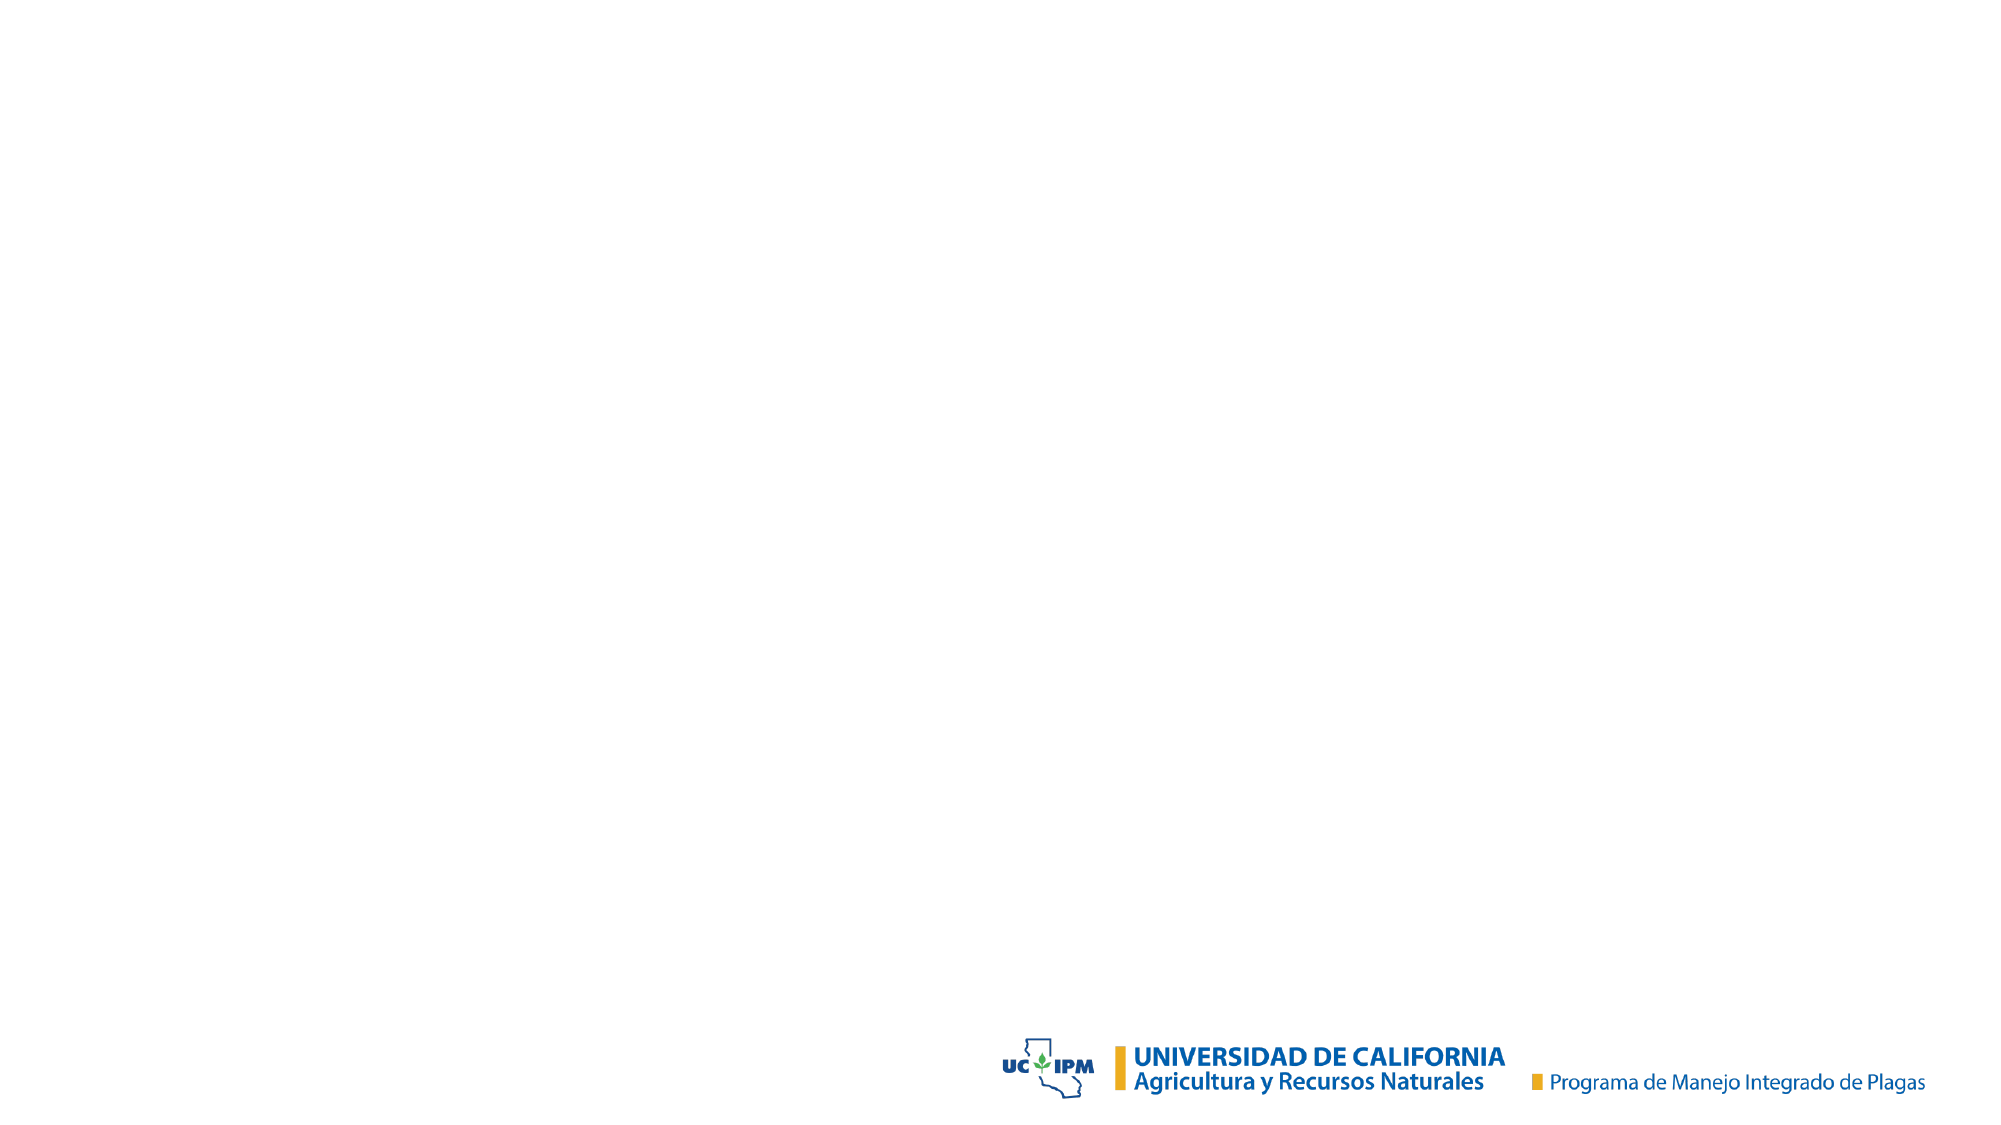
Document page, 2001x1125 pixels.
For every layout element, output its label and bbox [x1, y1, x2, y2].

picture [985, 983, 1985, 1125]
